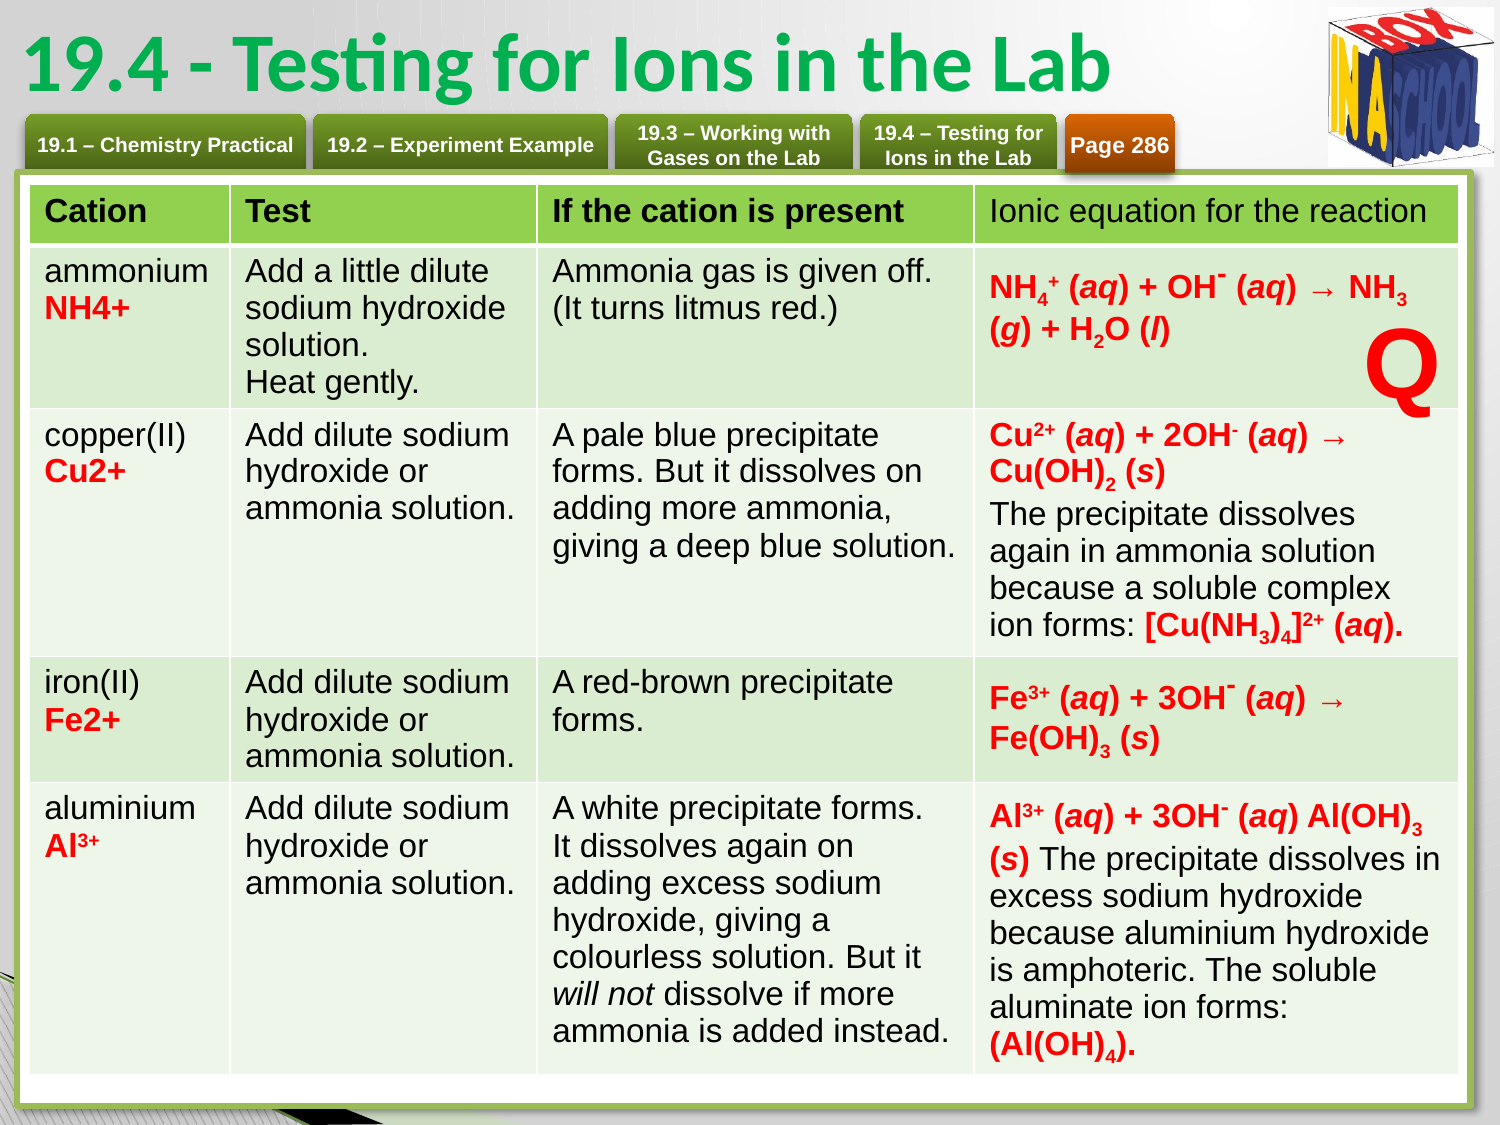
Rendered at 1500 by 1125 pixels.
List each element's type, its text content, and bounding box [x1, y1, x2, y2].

table_cell Add dilute sodium hydroxide or ammonia solution. [231, 783, 536, 1074]
picture [281, 1114, 303, 1125]
table_cell A red-brown precipitate forms. [538, 657, 973, 782]
table_cell copper(II) Cu2+ [30, 409, 229, 656]
table_cell Add a little dilute sodium hydroxide solution. Heat gently. [231, 248, 536, 408]
table_cell aluminium Al3+ [30, 783, 229, 1074]
table_cell A pale blue precipitate forms. But it dissolves on adding more ammonia, giving a deep blue solution. [538, 409, 973, 656]
table_cell Al3+ (aq) + 3OH- (aq) Al(OH)3 (s) The precipitate dissolves in excess sodium hydroxide because aluminium hydroxide is amphoteric. The soluble aluminate ion forms: (Al(OH)4). [975, 783, 1458, 1074]
table_cell Ammonia gas is given off. (It turns litmus red.) [538, 248, 973, 408]
table_cell iron(II) Fe2+ [30, 657, 229, 782]
table_cell A white precipitate forms. It dissolves again on adding excess sodium hydroxide, giving a colourless solution. But it will not dissolve if more ammonia is added instead. [538, 783, 973, 1074]
table_cell ammonium NH4+ [30, 248, 229, 408]
table_cell NH4+ (aq) + OH- (aq) → NH3 (g) + H2O (l) [975, 248, 1458, 408]
table_cell Fe3+ (aq) + 3OH- (aq) → Fe(OH)3 (s) [975, 657, 1458, 782]
table_header If the cation is present [538, 185, 973, 243]
table_cell Cu2+ (aq) + 2OH- (aq) → Cu(OH)2 (s) The precipitate dissolves again in ammonia solution because a soluble complex ion forms: [Cu(NH3)4]2+ (aq). [975, 409, 1458, 656]
table_cell Add dilute sodium hydroxide or ammonia solution. [231, 409, 536, 656]
table_header Test [231, 185, 536, 243]
picture [1328, 7, 1495, 167]
table_cell Add dilute sodium hydroxide or ammonia solution. [231, 657, 536, 782]
table_header Ionic equation for the reaction [975, 185, 1458, 243]
table_header Cation [30, 185, 229, 243]
text_box Page 286 [1064, 113, 1176, 173]
text_box Q [1349, 290, 1457, 426]
title 19.4 - Testing for Ions in the Lab [5, 7, 1270, 110]
